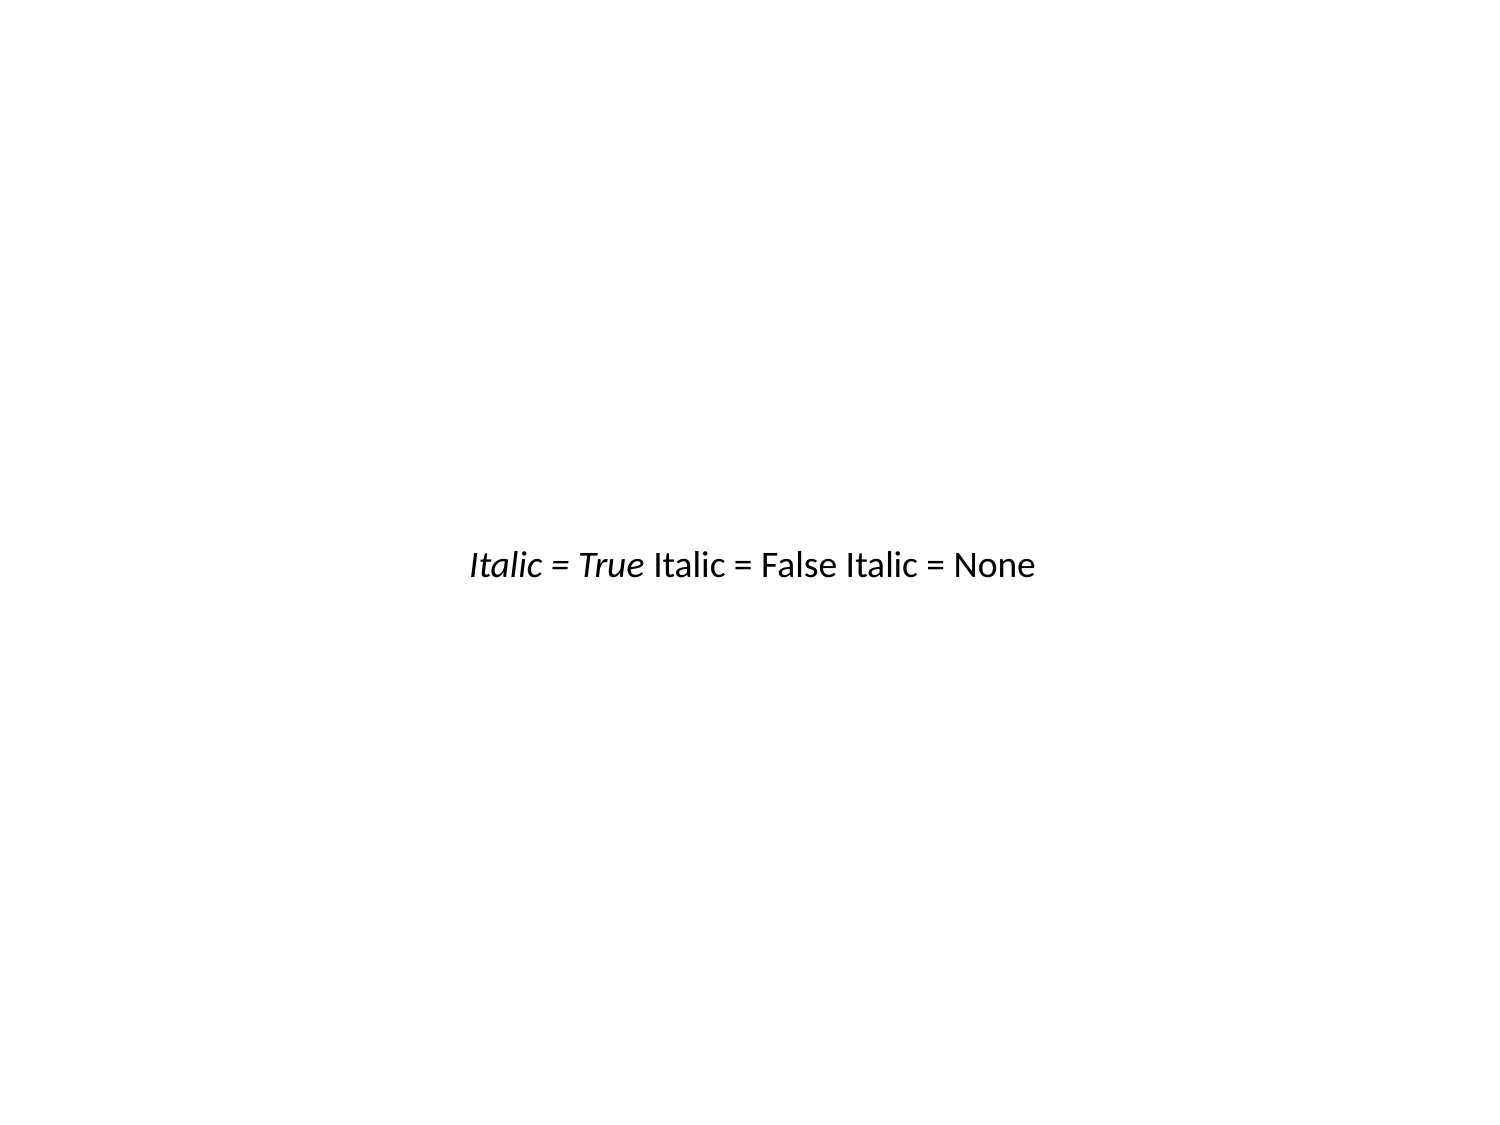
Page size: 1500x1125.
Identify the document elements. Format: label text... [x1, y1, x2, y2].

text_box Italic = True Italic = False Italic = None [454, 532, 1052, 592]
